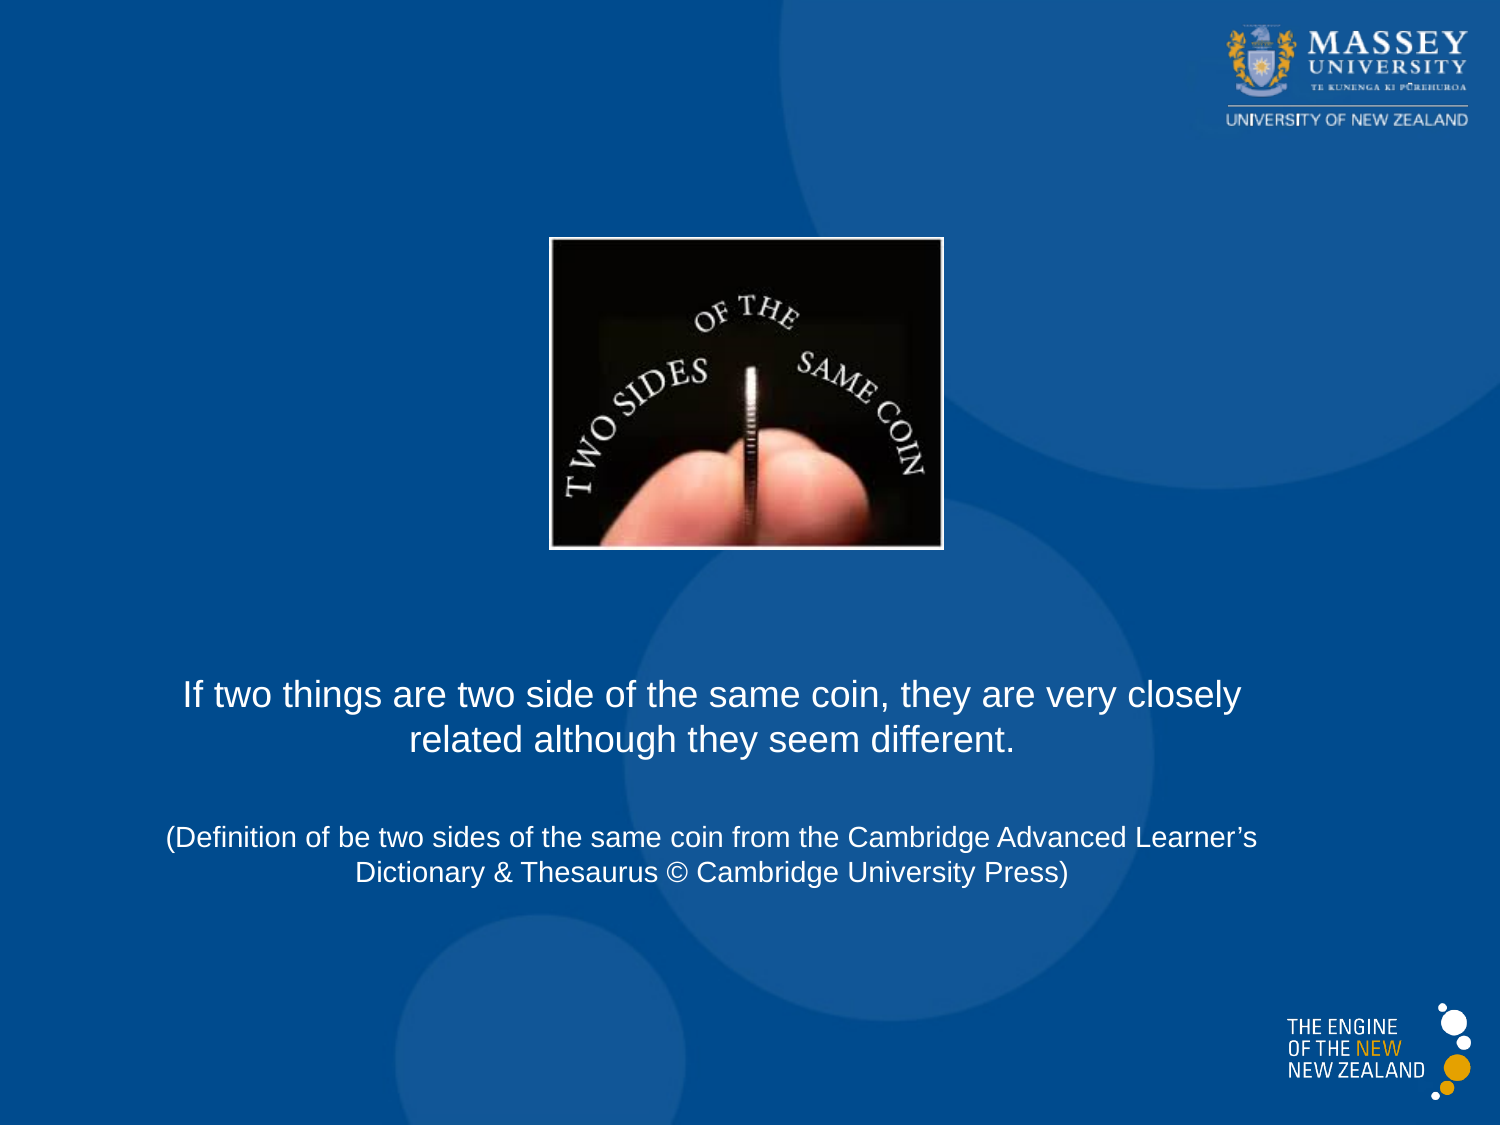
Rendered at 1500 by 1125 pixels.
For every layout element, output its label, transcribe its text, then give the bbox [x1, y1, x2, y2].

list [549, 237, 944, 551]
picture [0, 0, 1500, 1125]
list If two things are two side of the same coin, they are very closely related although they seem different. (Definition of be two sides of the same coin from the Cambridge Advanced Learner’s Dictionary & Thesaurus © Cambridge University Press) [150, 662, 1275, 800]
